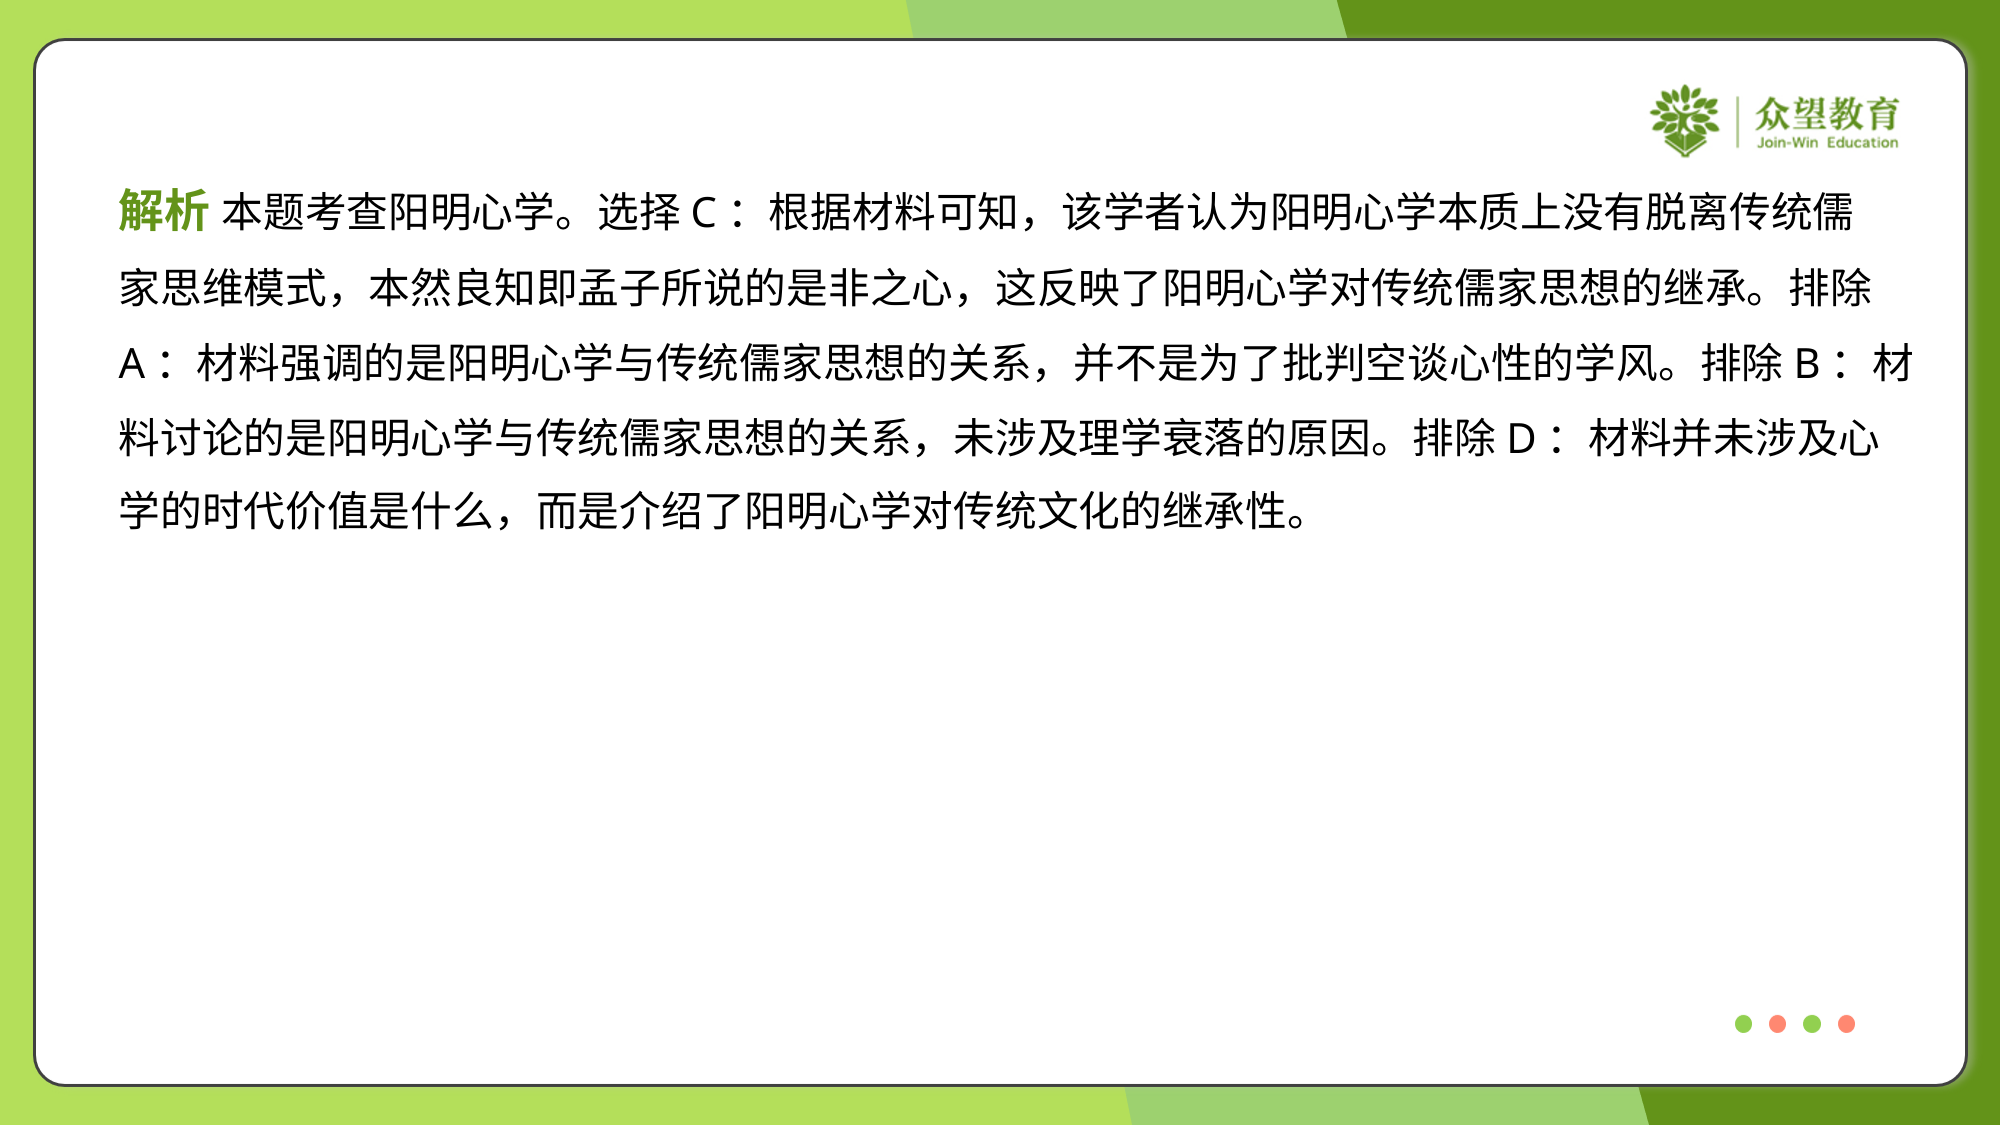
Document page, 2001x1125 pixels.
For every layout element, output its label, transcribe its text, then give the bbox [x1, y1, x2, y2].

text_box 解析 本题考查阳明心学。选择C：根据材料可知，该学者认为阳明心学本质上没有脱离传统儒 家思维模式，本然良知即孟子所说的是非之心，这反映了阳明心学对传统儒家思想的继承。排除 A：材料强调的是阳明心学与传统儒家思想的关系，并不是为了批判空谈心性的学风。排除B：材 料讨论的是阳明心学与传统儒家思想的关系，未涉及理学衰落的原因。排除D：材料并未涉及心 学的时代价值是什么，而是介绍了阳明心学对传统文化的继承性。 [118, 159, 1883, 527]
picture [0, 0, 2000, 1125]
